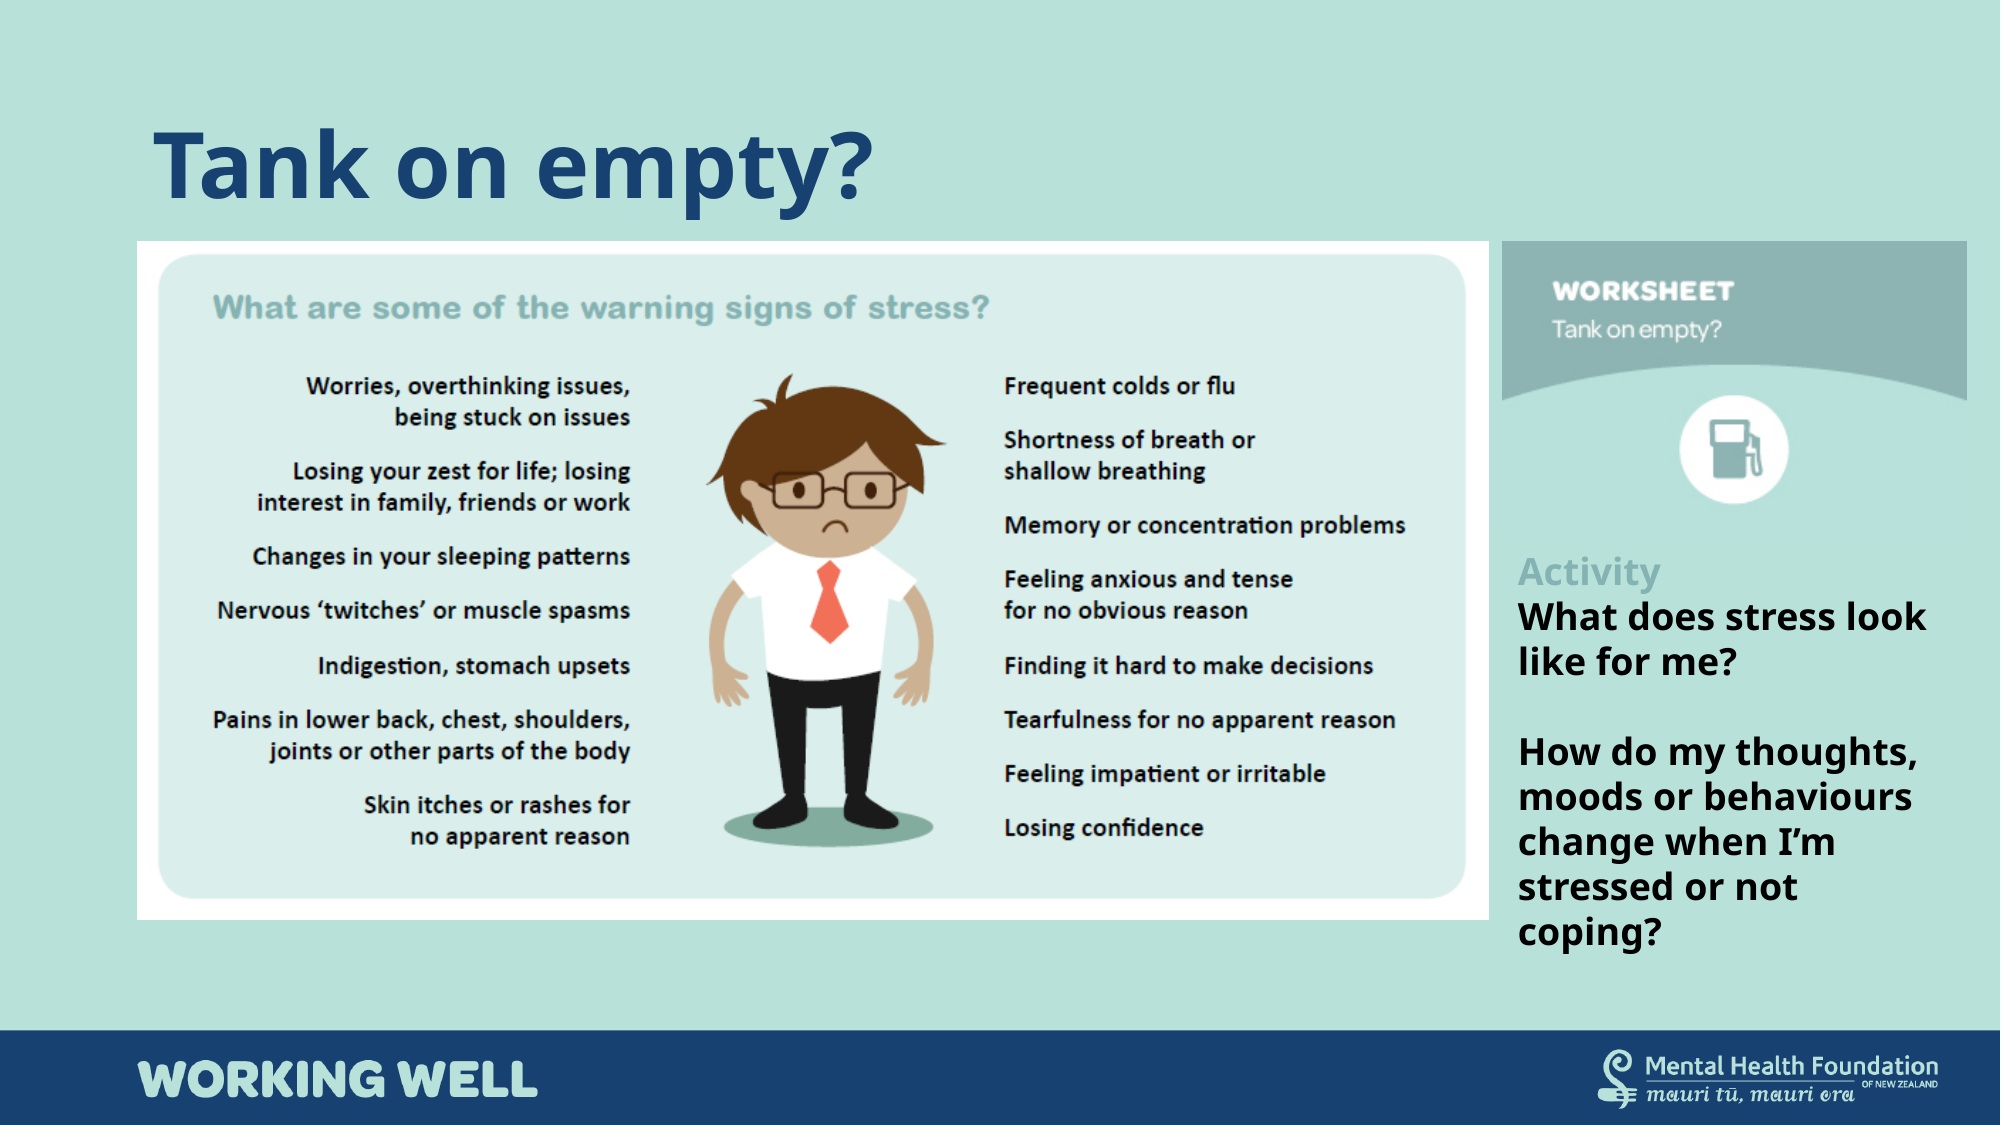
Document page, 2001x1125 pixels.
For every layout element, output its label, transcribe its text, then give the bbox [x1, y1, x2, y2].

picture [1502, 241, 1967, 531]
picture [137, 1060, 538, 1098]
text_box Activity What does stress look like for me? How do my thoughts, moods or behaviours change when I’m stressed or not coping? [1503, 540, 1967, 961]
picture [1597, 1049, 1938, 1109]
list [137, 241, 1488, 920]
title Tank on empty? [137, 59, 1863, 278]
